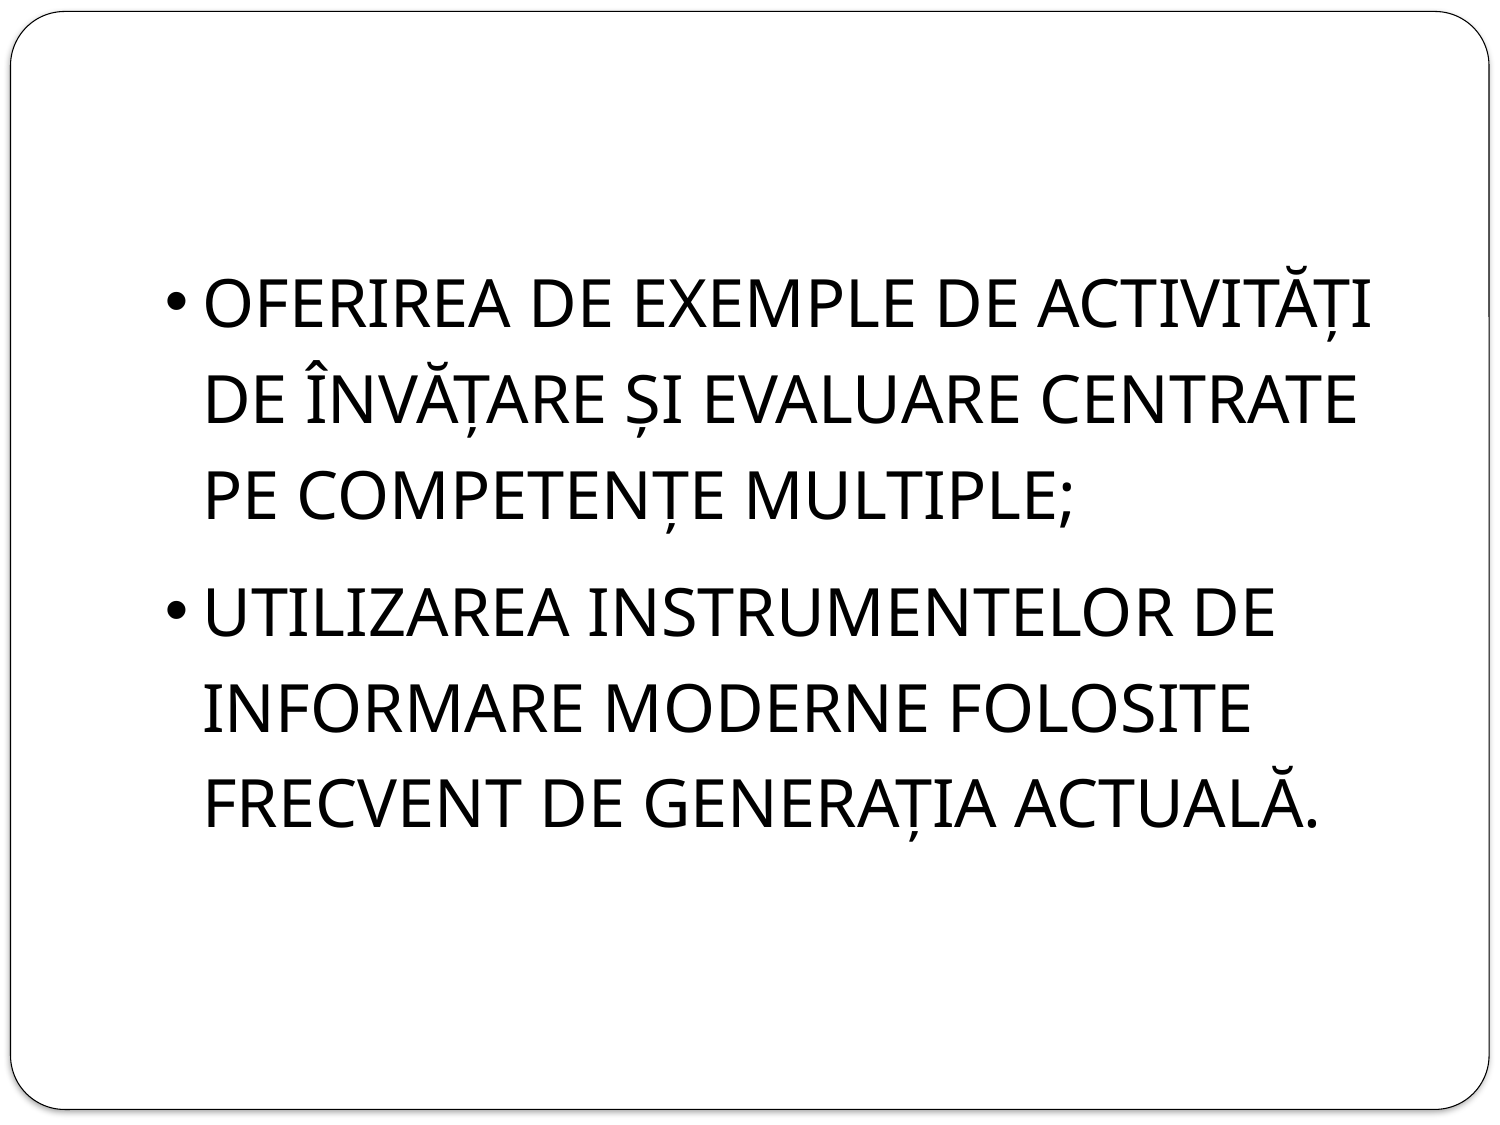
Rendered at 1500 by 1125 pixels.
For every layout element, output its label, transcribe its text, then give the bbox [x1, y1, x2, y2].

list Oferirea de exemple de activități de învățare și evaluare centrate pe competențe multiple; Utilizarea instrumentelor de informare moderne folosite frecvent de generația actuală. [150, 237, 1425, 988]
